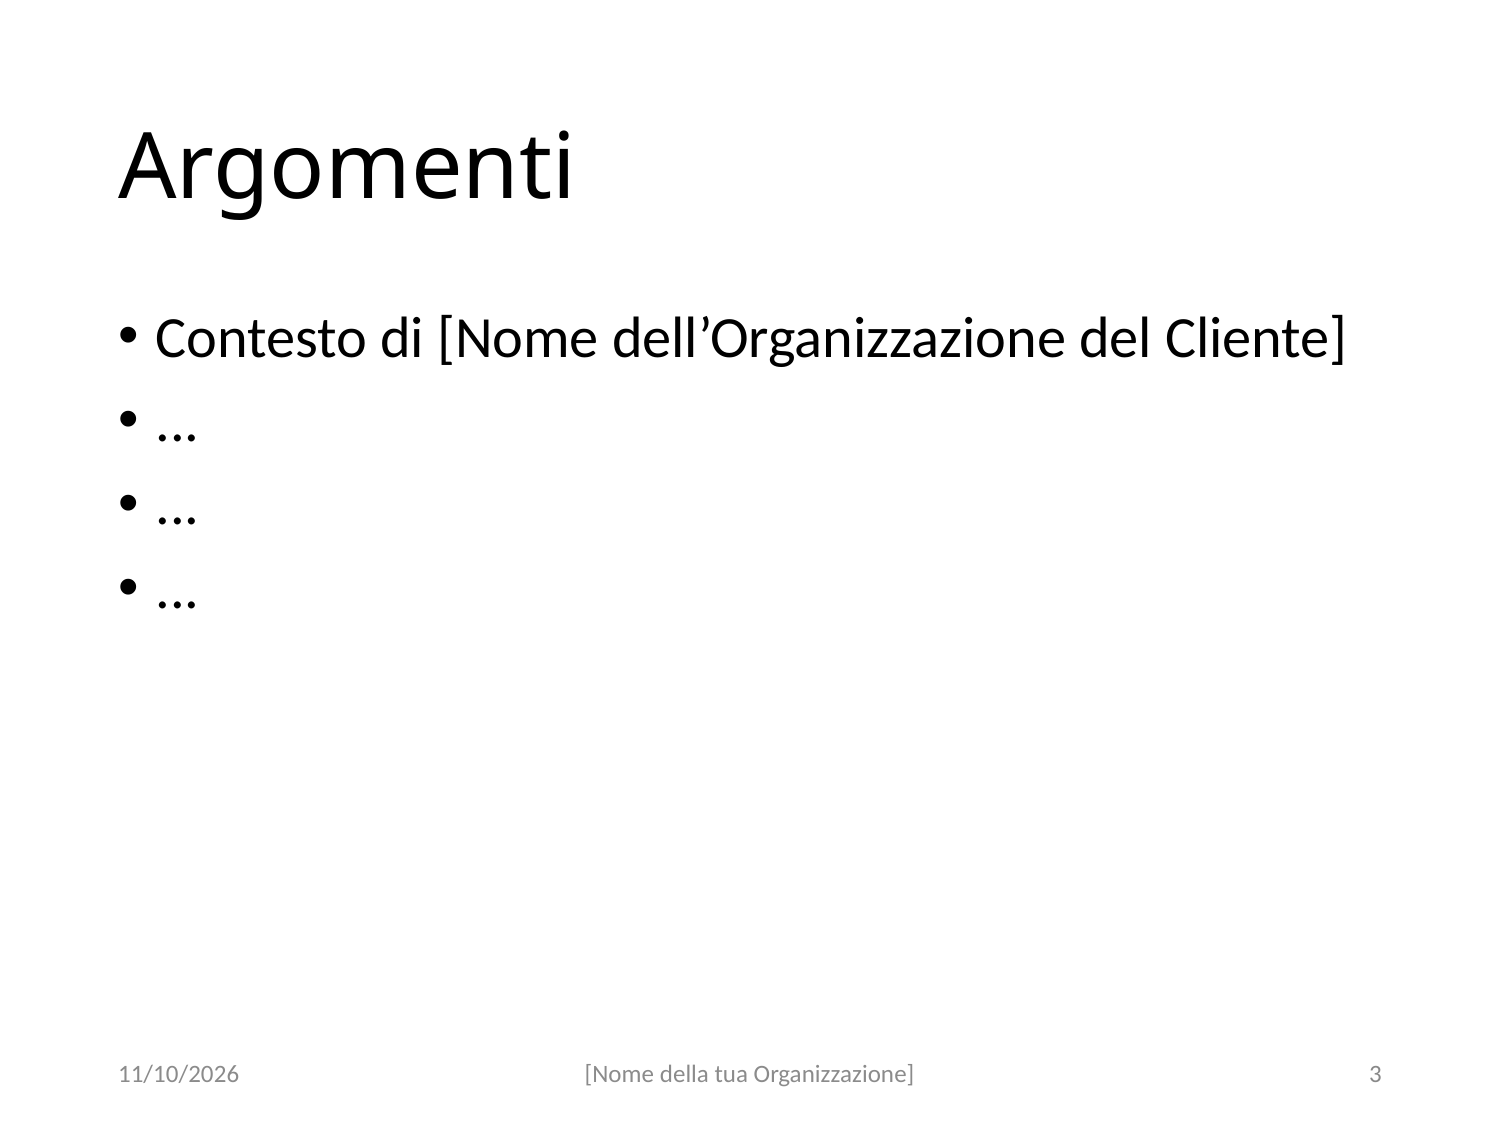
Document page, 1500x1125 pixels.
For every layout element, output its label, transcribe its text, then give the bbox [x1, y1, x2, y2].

title Argomenti [103, 59, 1397, 278]
slide_number 29-Jun-18 [103, 1042, 441, 1103]
footer [Nome della tua Organizzazione] [496, 1042, 1004, 1103]
slide_number 3 [1059, 1042, 1397, 1103]
list Contesto di [Nome dell’Organizzazione del Cliente] ... ... ... [103, 299, 1397, 1014]
